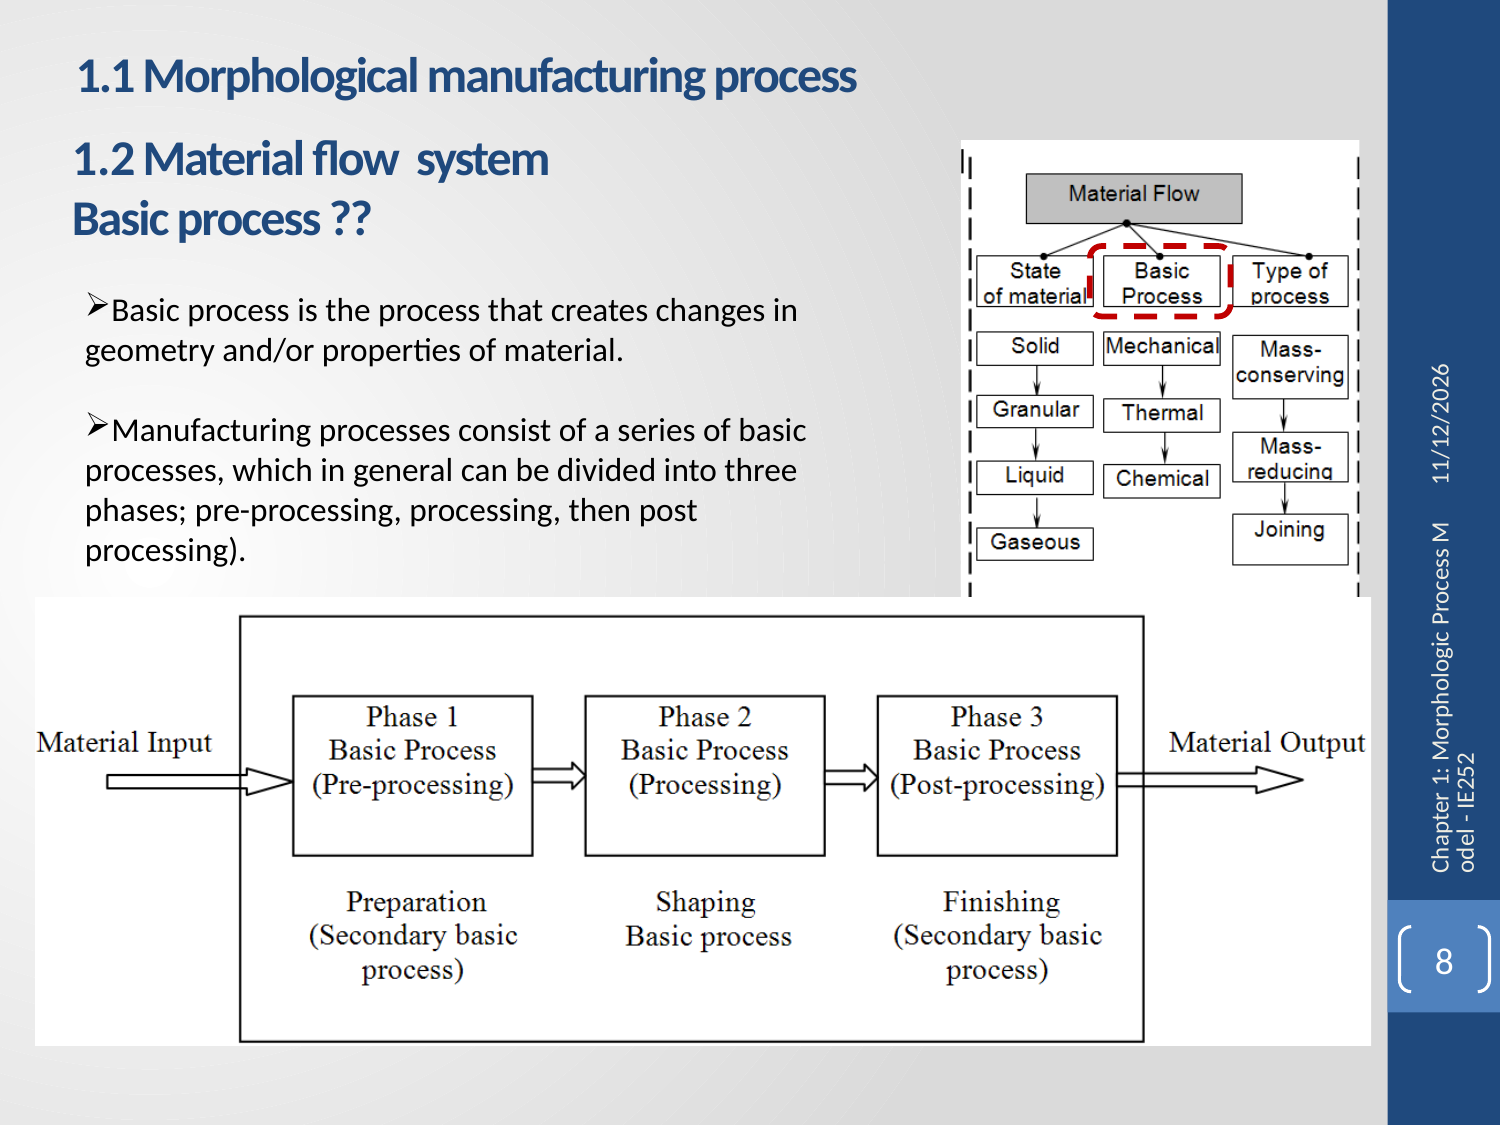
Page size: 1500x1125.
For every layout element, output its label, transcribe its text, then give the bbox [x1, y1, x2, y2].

slide_number 8 [1397, 925, 1492, 994]
footer Chapter 1: Morphologic Process Model - IE252 [1408, 500, 1469, 889]
text_box 1.1 Morphological manufacturing process [60, 35, 883, 200]
text_box Basic process is the process that creates changes in geometry and/or properties of material. Manufacturing processes consist of a series of basic processes, which in general can be divided into three phases; pre-processing, processing, then post processing). [70, 281, 833, 595]
picture [34, 140, 1372, 1046]
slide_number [1408, 100, 1469, 500]
text_box 2 Material flow system Basic process ?? [56, 118, 566, 313]
